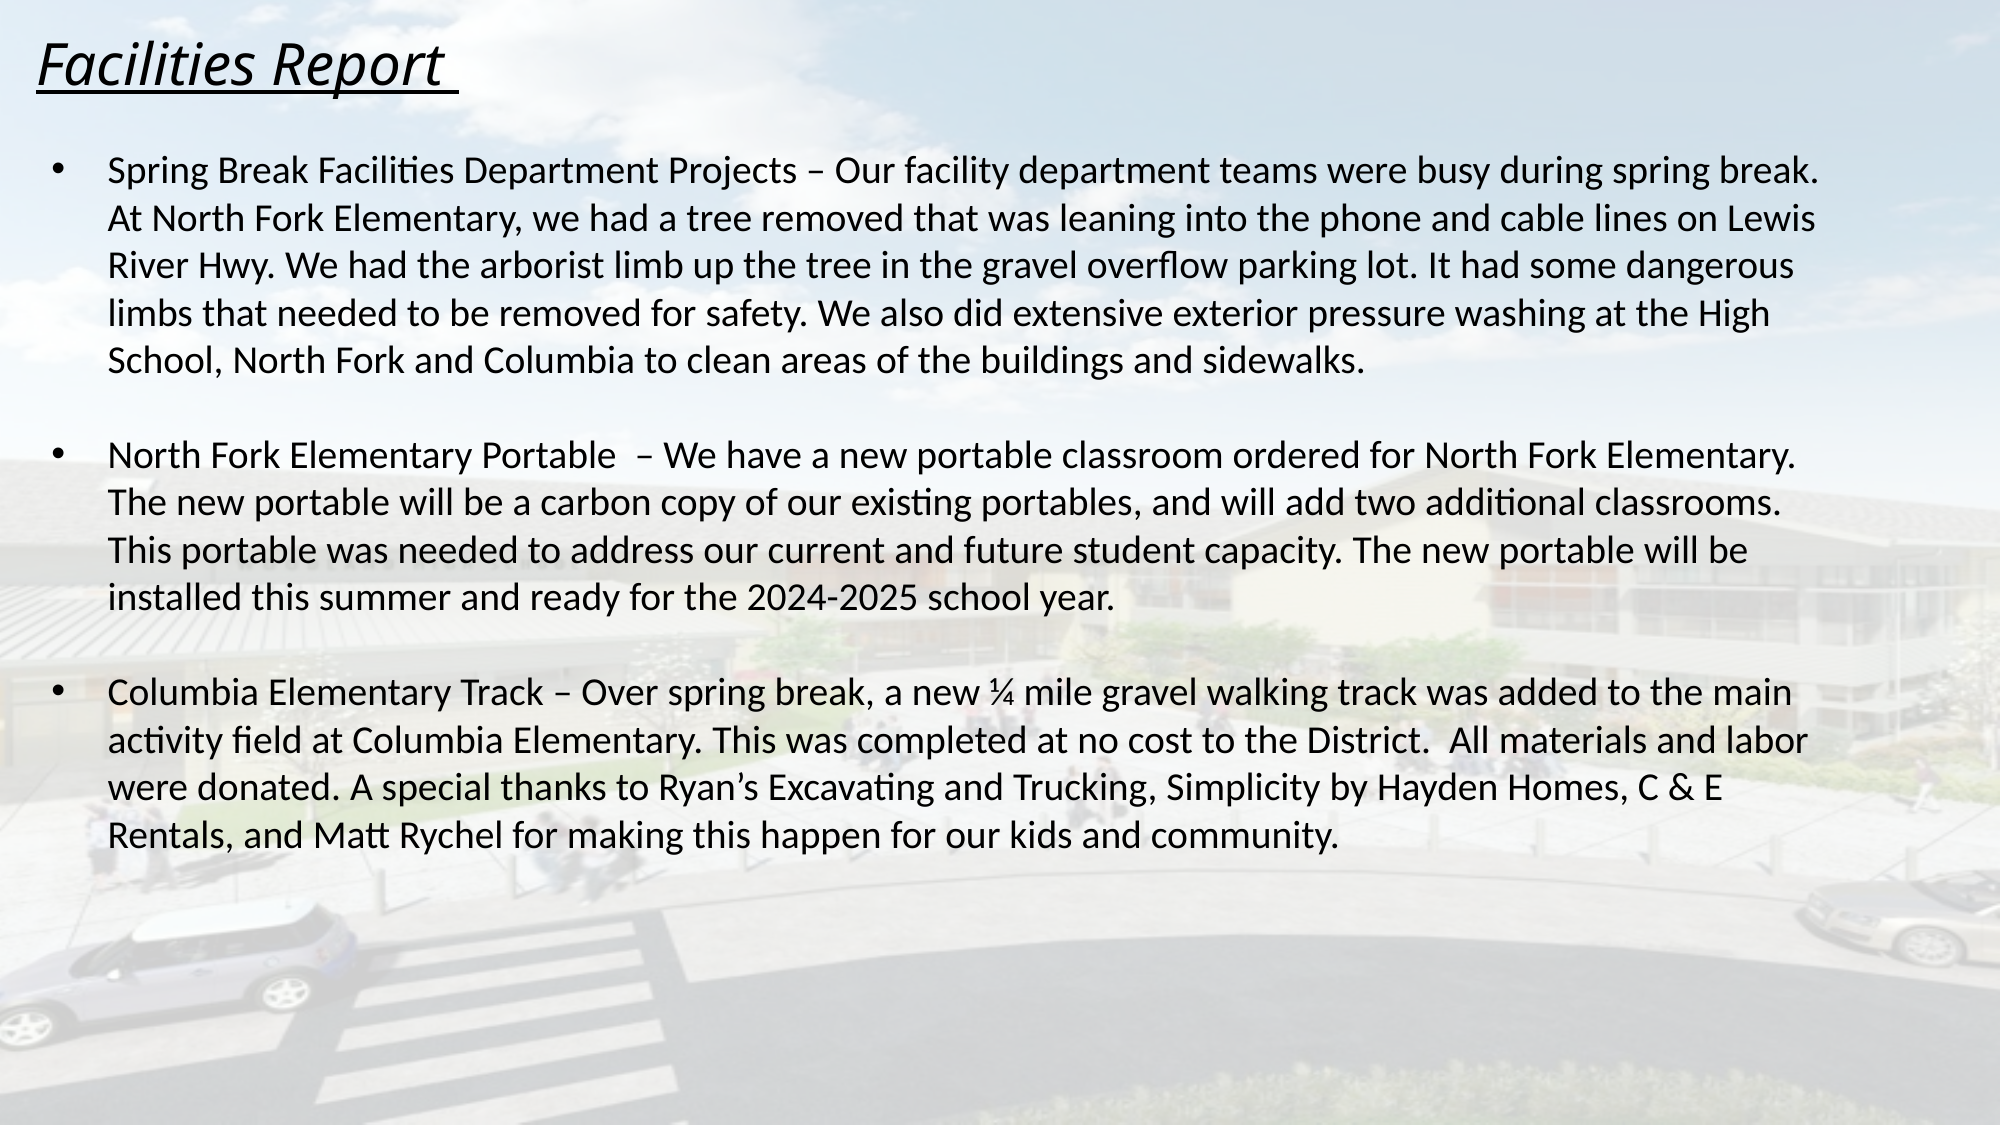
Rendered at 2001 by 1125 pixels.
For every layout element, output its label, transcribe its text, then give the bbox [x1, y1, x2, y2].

text_box Spring Break Facilities Department Projects – Our facility department teams were busy during spring break. At North Fork Elementary, we had a tree removed that was leaning into the phone and cable lines on Lewis River Hwy. We had the arborist limb up the tree in the gravel overflow parking lot. It had some dangerous limbs that needed to be removed for safety. We also did extensive exterior pressure washing at the High School, North Fork and Columbia to clean areas of the buildings and sidewalks. North Fork Elementary Portable – We have a new portable classroom ordered for North Fork Elementary. The new portable will be a carbon copy of our existing portables, and will add two additional classrooms. This portable was needed to address our current and future student capacity. The new portable will be installed this summer and ready for the 2024-2025 school year. Columbia Elementary Track – Over spring break, a new ¼ mile gravel walking track was added to the main activity field at Columbia Elementary. This was completed at no cost to the District. All materials and labor were donated. A special thanks to Ryan’s Excavating and Trucking, Simplicity by Hayden Homes, C & E Rentals, and Matt Rychel for making this happen for our kids and community. [36, 89, 1848, 1125]
title Facilities Report [21, 21, 1747, 112]
